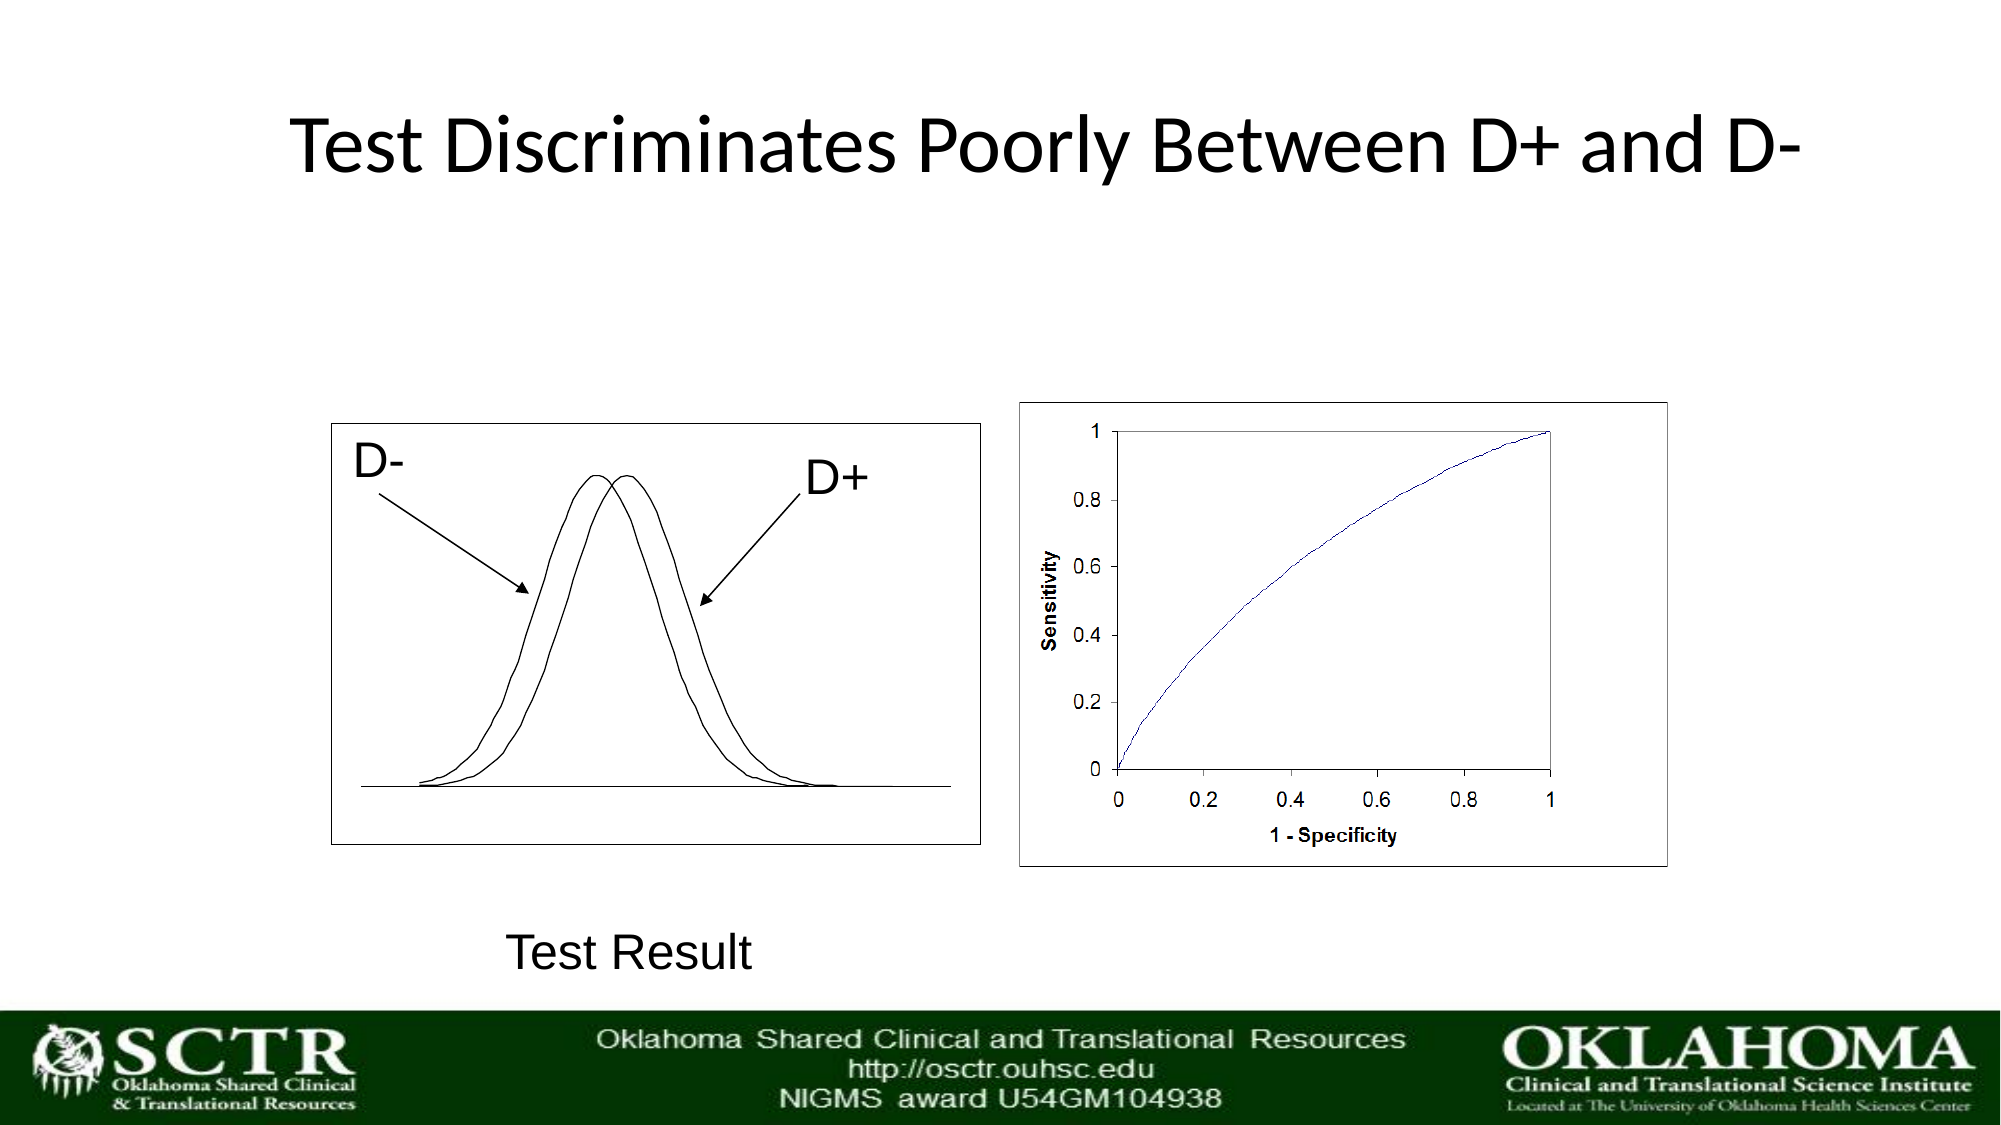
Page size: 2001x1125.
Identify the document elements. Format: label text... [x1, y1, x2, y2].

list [1012, 394, 1676, 873]
title Test Discriminates Poorly Between D+ and D- [99, 45, 1900, 233]
text_box Test Result [490, 912, 768, 988]
picture [0, 0, 2001, 1125]
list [324, 416, 988, 851]
